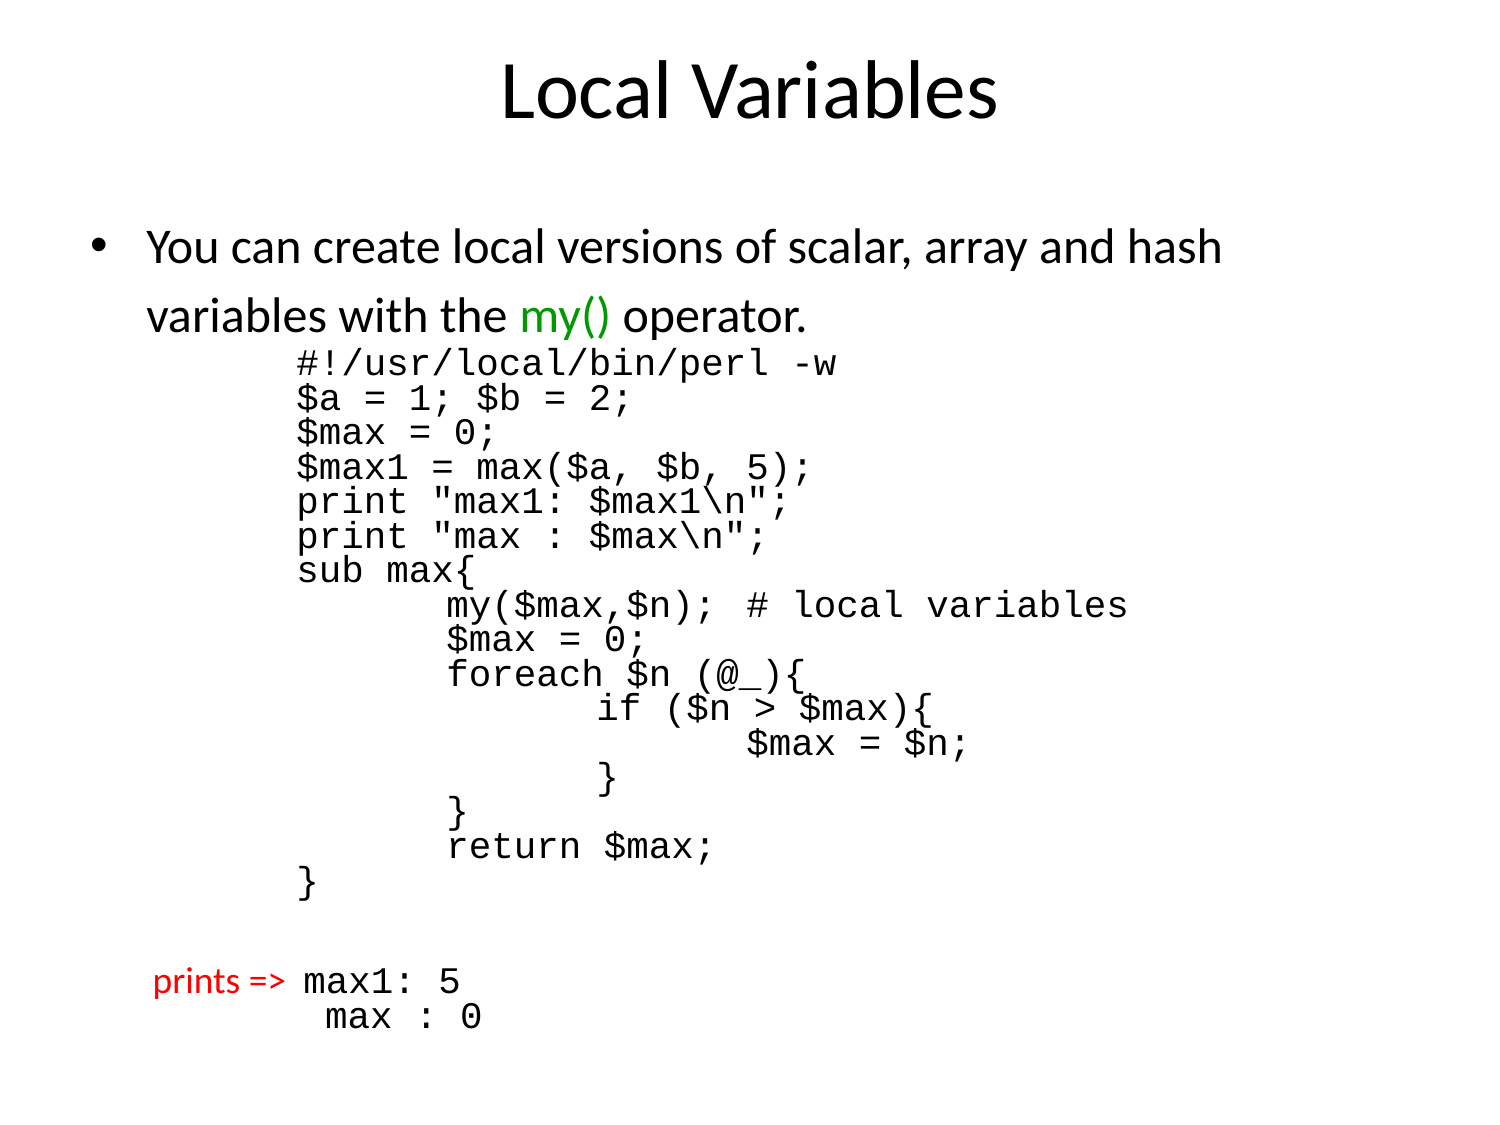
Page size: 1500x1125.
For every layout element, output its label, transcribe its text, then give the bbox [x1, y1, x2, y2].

title Local Variables [75, 27, 1425, 143]
list You can create local versions of scalar, array and hash variables with the my() operator. #!/usr/local/bin/perl -w $a = 1; $b = 2; $max = 0; $max1 = max($a, $b, 5); print "max1: $max1\n"; print "max : $max\n"; sub max{ my($max,$n); # local variables $max = 0; foreach $n (@_){ if ($n > $max){ $max = $n; } } return $max; } [75, 213, 1425, 956]
text_box prints => max1: 5 max : 0 [137, 965, 498, 1042]
